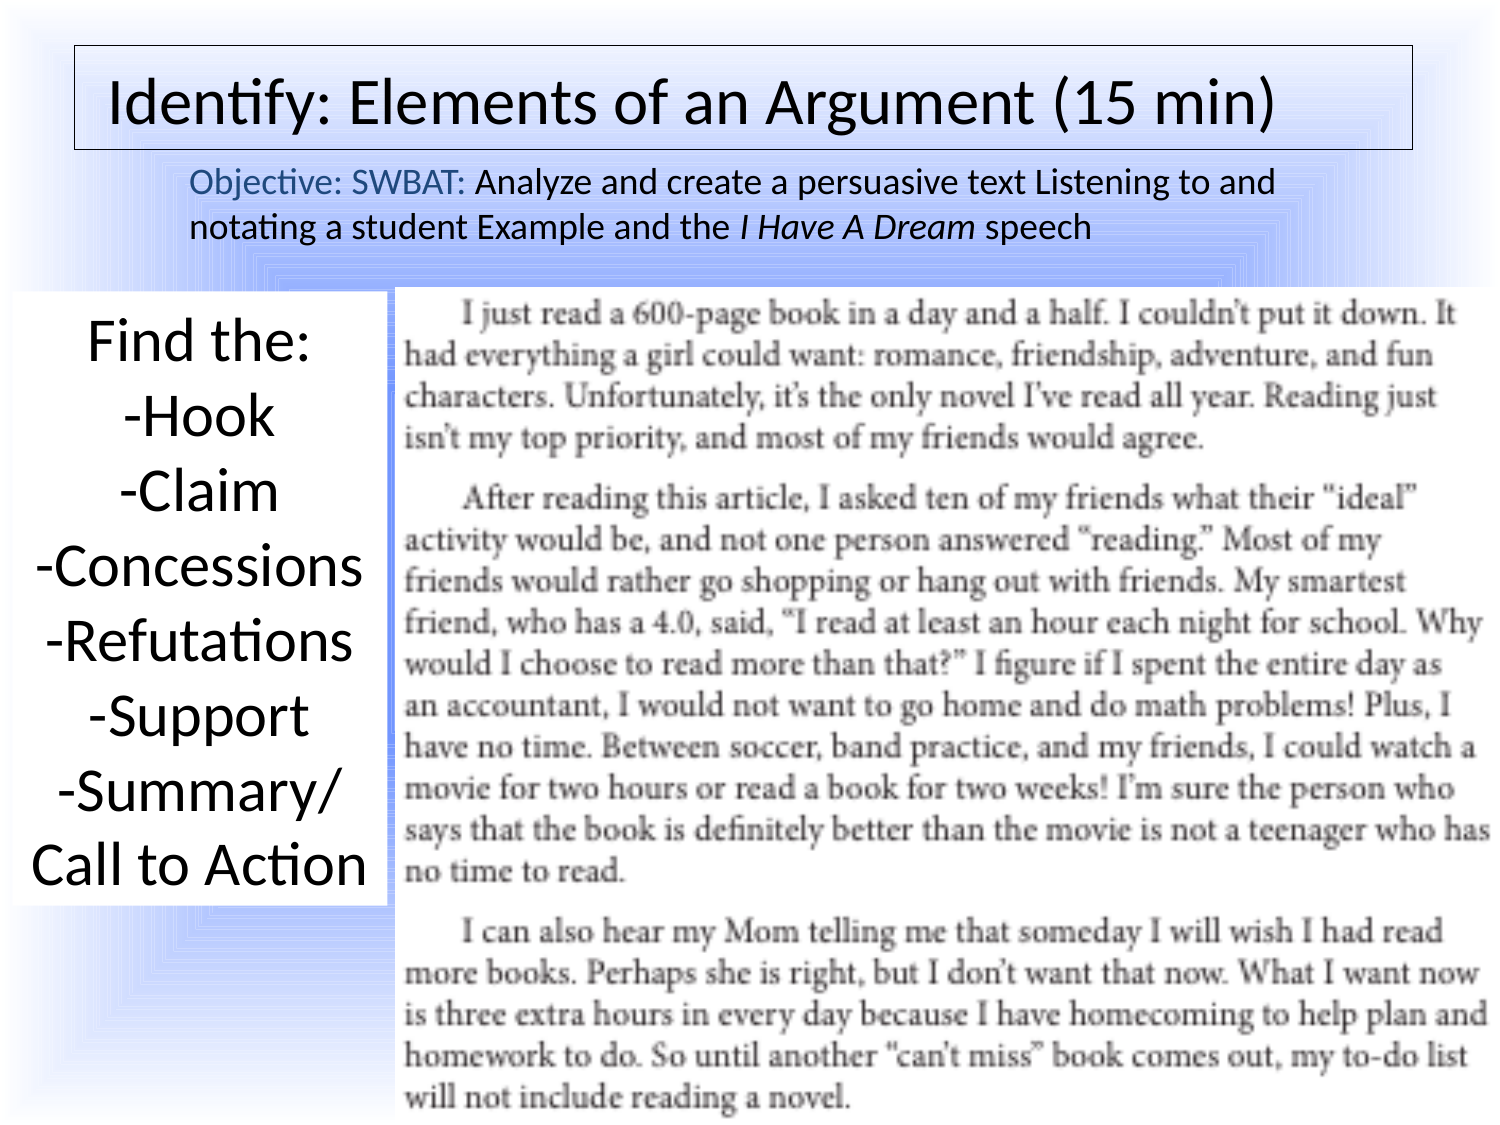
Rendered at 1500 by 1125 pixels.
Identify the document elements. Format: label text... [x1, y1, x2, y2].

picture [394, 287, 1500, 1125]
text_box Identify: Elements of an Argument (15 min) [74, 45, 1413, 149]
text_box Find the: -Hook -Claim -Concessions -Refutations -Support -Summary/Call to Action [12, 291, 388, 906]
text_box Objective: SWBAT: Analyze and create a persuasive text Listening to and notating a student Example and the I Have A Dream speech [70, 149, 1500, 327]
